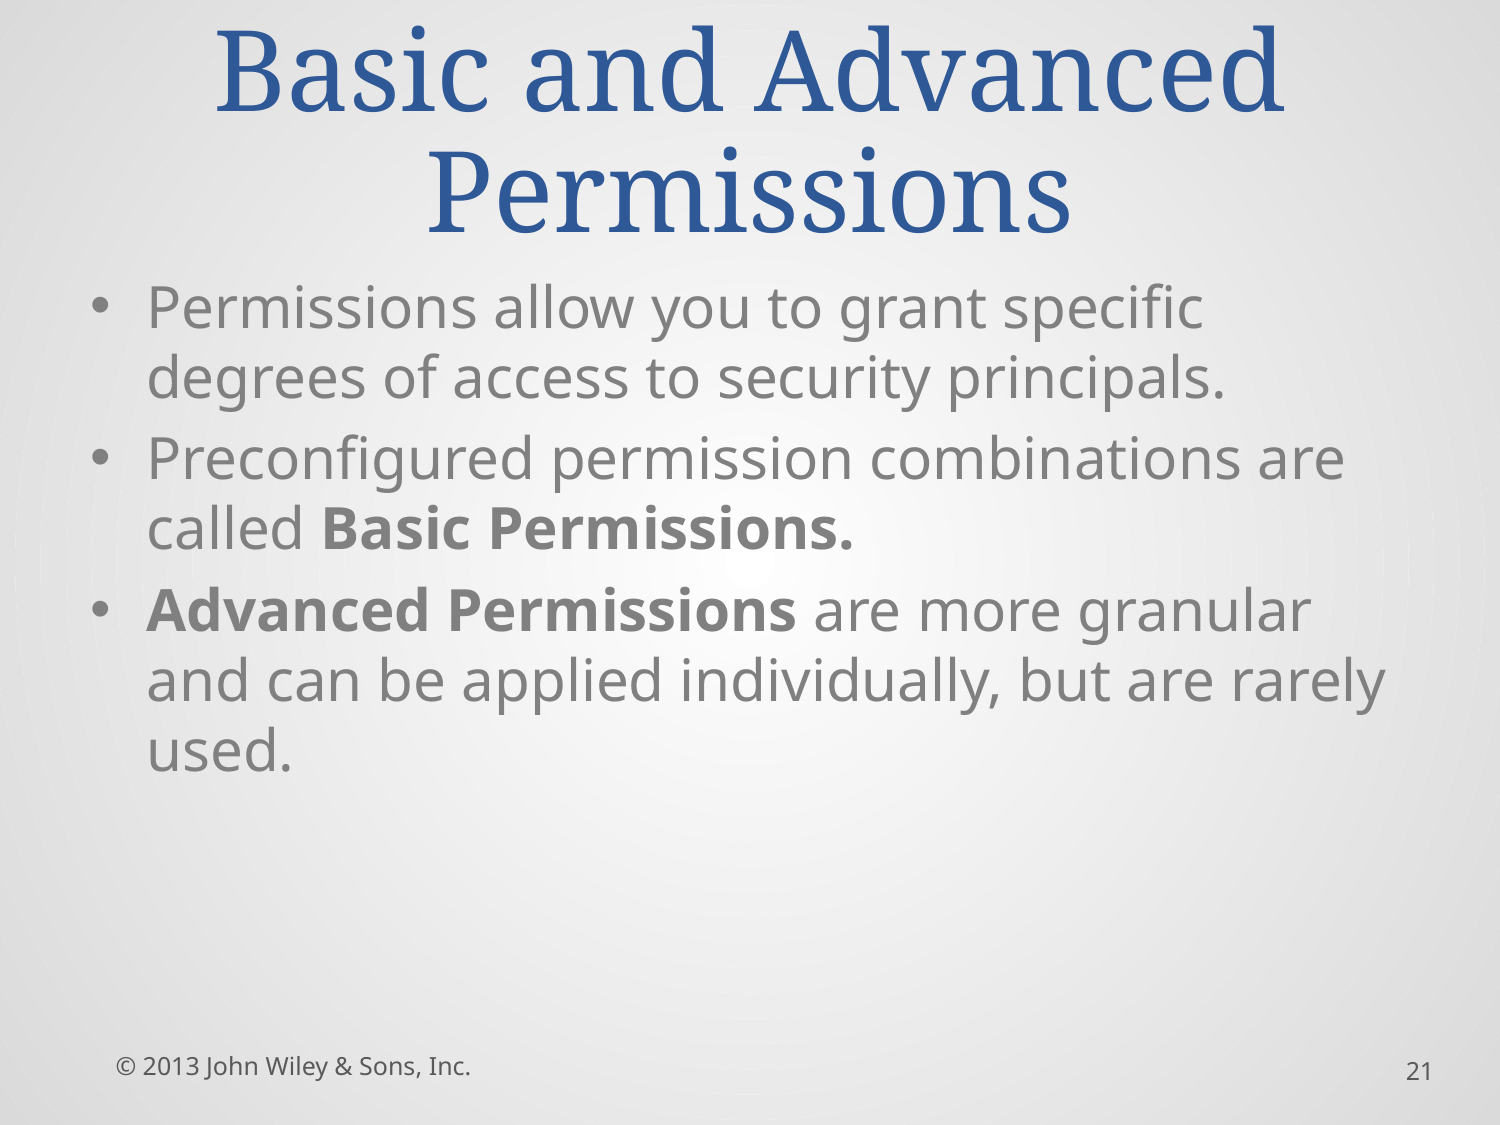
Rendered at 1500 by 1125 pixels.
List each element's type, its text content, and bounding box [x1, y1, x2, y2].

slide_number 21 [1401, 1042, 1494, 1103]
list Permissions allow you to grant specific degrees of access to security principals. Preconfigured permission combinations are called Basic Permissions. Advanced Permissions are more granular and can be applied individually, but are rarely used. [75, 262, 1425, 1005]
title Basic and Advanced Permissions [75, 0, 1425, 262]
footer © 2013 John Wiley & Sons, Inc. [108, 1037, 576, 1098]
